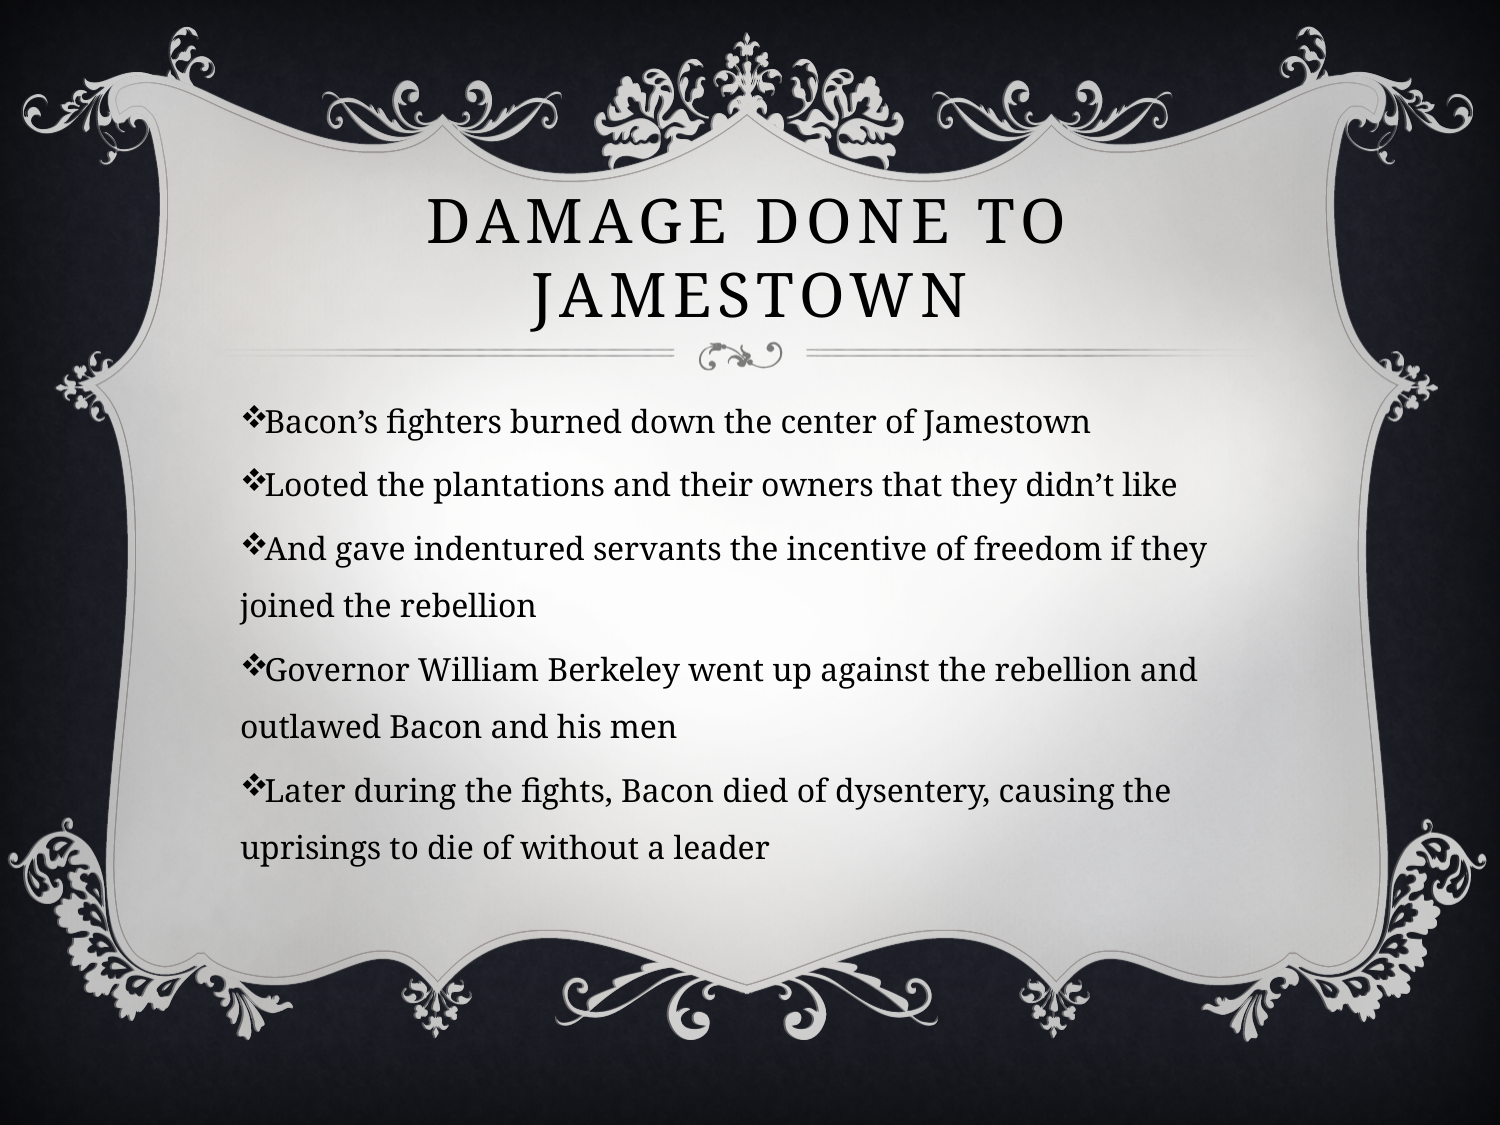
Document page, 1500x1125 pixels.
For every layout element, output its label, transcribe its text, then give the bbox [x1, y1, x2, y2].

picture [0, 419, 1500, 1125]
title Damage done to Jamestown [225, 174, 1275, 338]
picture [0, 0, 1500, 265]
list Bacon’s fighters burned down the center of Jamestown Looted the plantations and their owners that they didn’t like And gave indentured servants the incentive of freedom if they joined the rebellion Governor William Berkeley went up against the rebellion and outlawed Bacon and his men Later during the fights, Bacon died of dysentery, causing the uprisings to die of without a leader [225, 375, 1275, 875]
